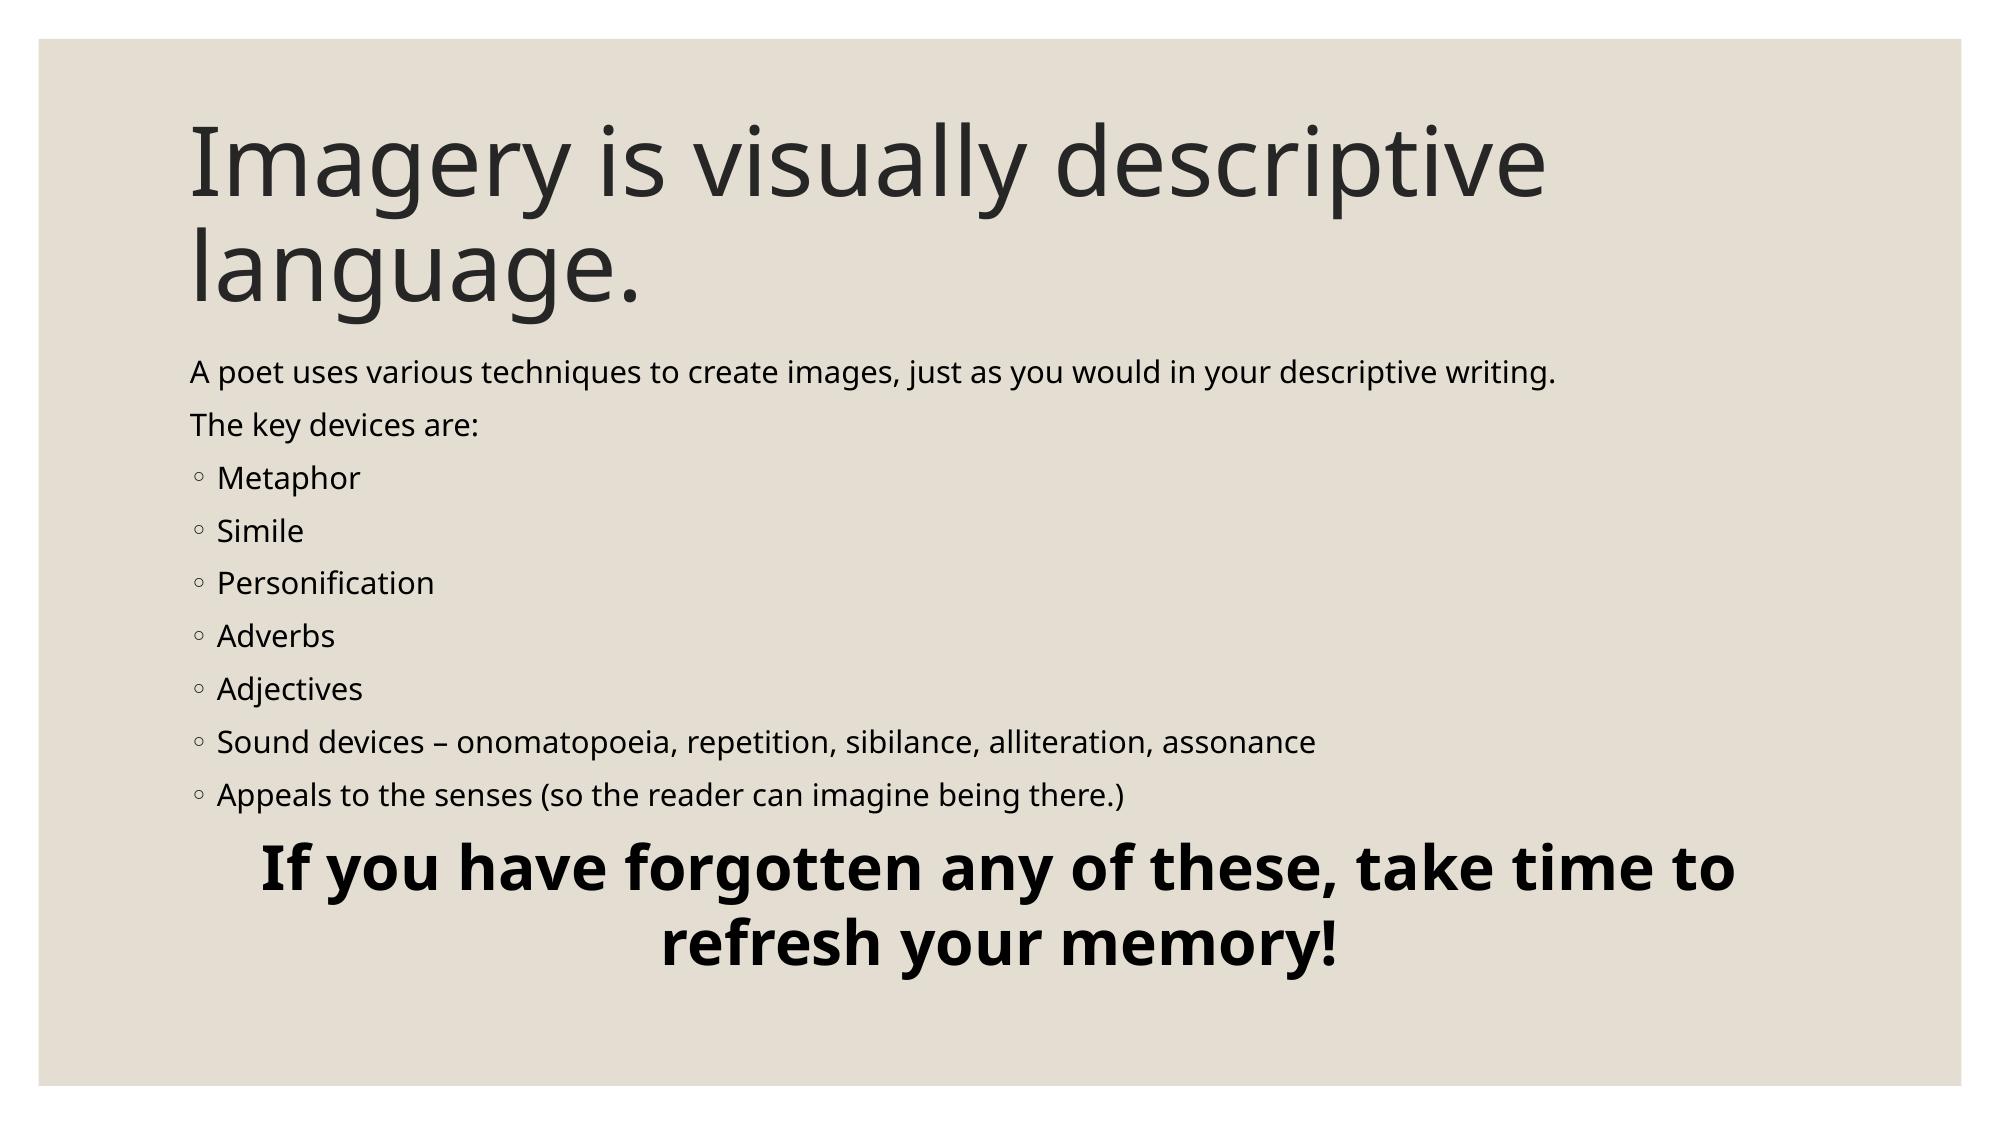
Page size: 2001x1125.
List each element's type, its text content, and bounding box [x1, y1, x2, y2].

title Imagery is visually descriptive language. [174, 105, 1825, 331]
list A poet uses various techniques to create images, just as you would in your descriptive writing. The key devices are: Metaphor Simile Personification Adverbs Adjectives Sound devices – onomatopoeia, repetition, sibilance, alliteration, assonance Appeals to the senses (so the reader can imagine being there.) If you have forgotten any of these, take time to refresh your memory! [174, 345, 1825, 990]
